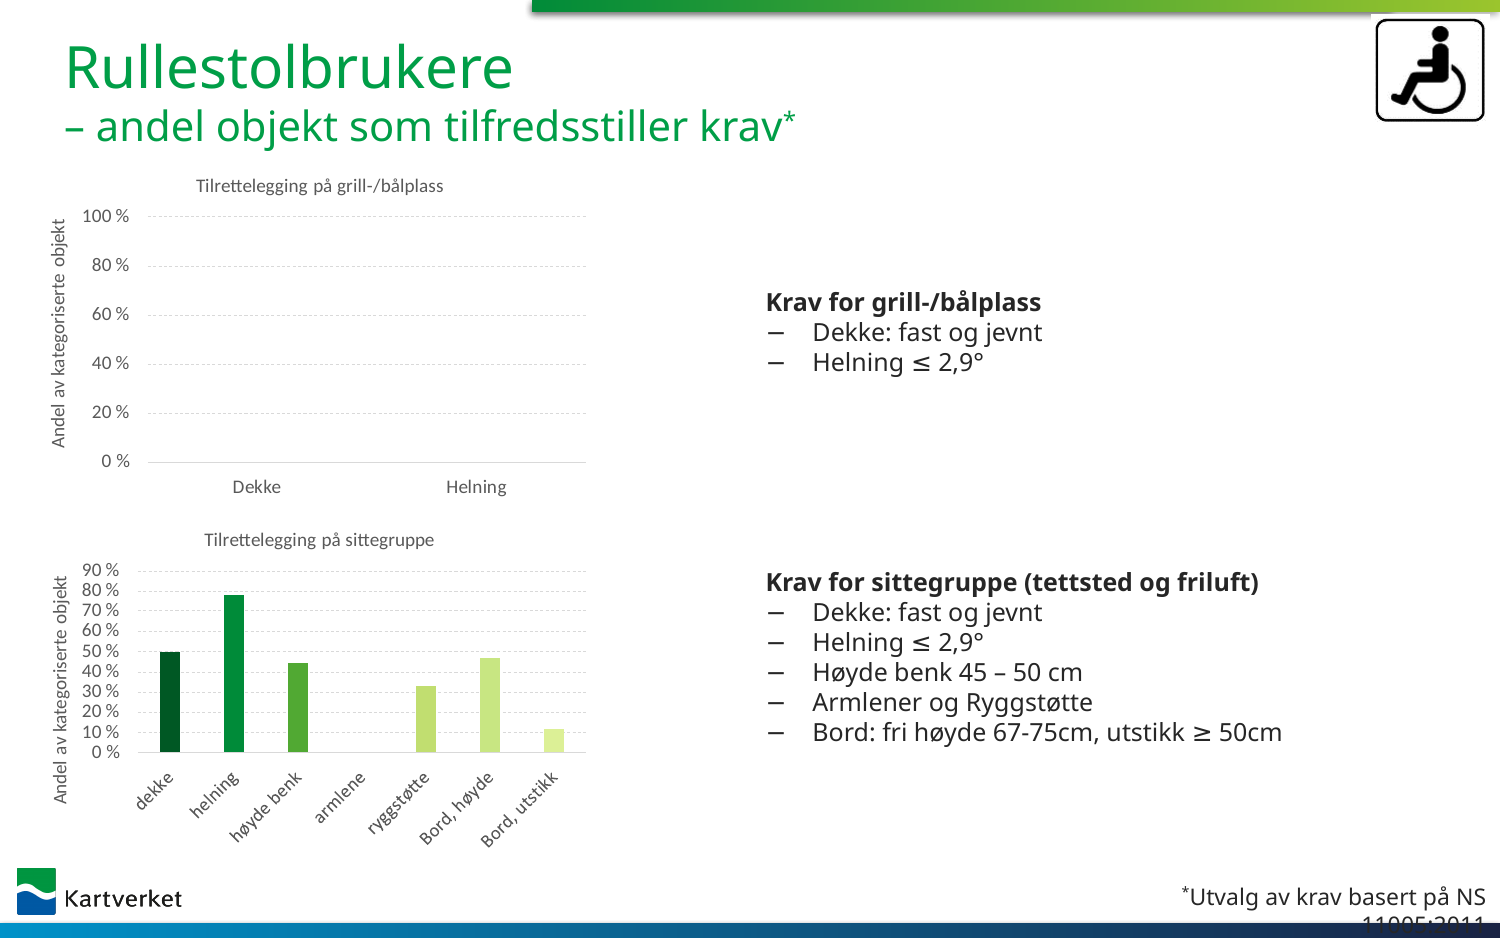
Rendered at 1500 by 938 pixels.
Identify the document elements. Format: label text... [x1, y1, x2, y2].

picture [41, 520, 597, 859]
text_box *Utvalg av krav basert på NS 11005:2011 [1068, 873, 1500, 938]
picture [1371, 13, 1491, 127]
text_box Krav for sittegruppe (tettsted og friluft) Dekke: fast og jevnt Helning ≤ 2,9° Høyde benk 45 – 50 cm Armlener og Ryggstøtte Bord: fri høyde 67-75cm, utstikk ≥ 50cm [750, 559, 1500, 754]
text_box Krav for grill-/bålplass Dekke: fast og jevnt Helning ≤ 2,9° [750, 279, 1452, 384]
picture [41, 166, 597, 505]
text_box Rullestolbrukere – andel objekt som tilfredsstiller krav* [49, 14, 1431, 158]
